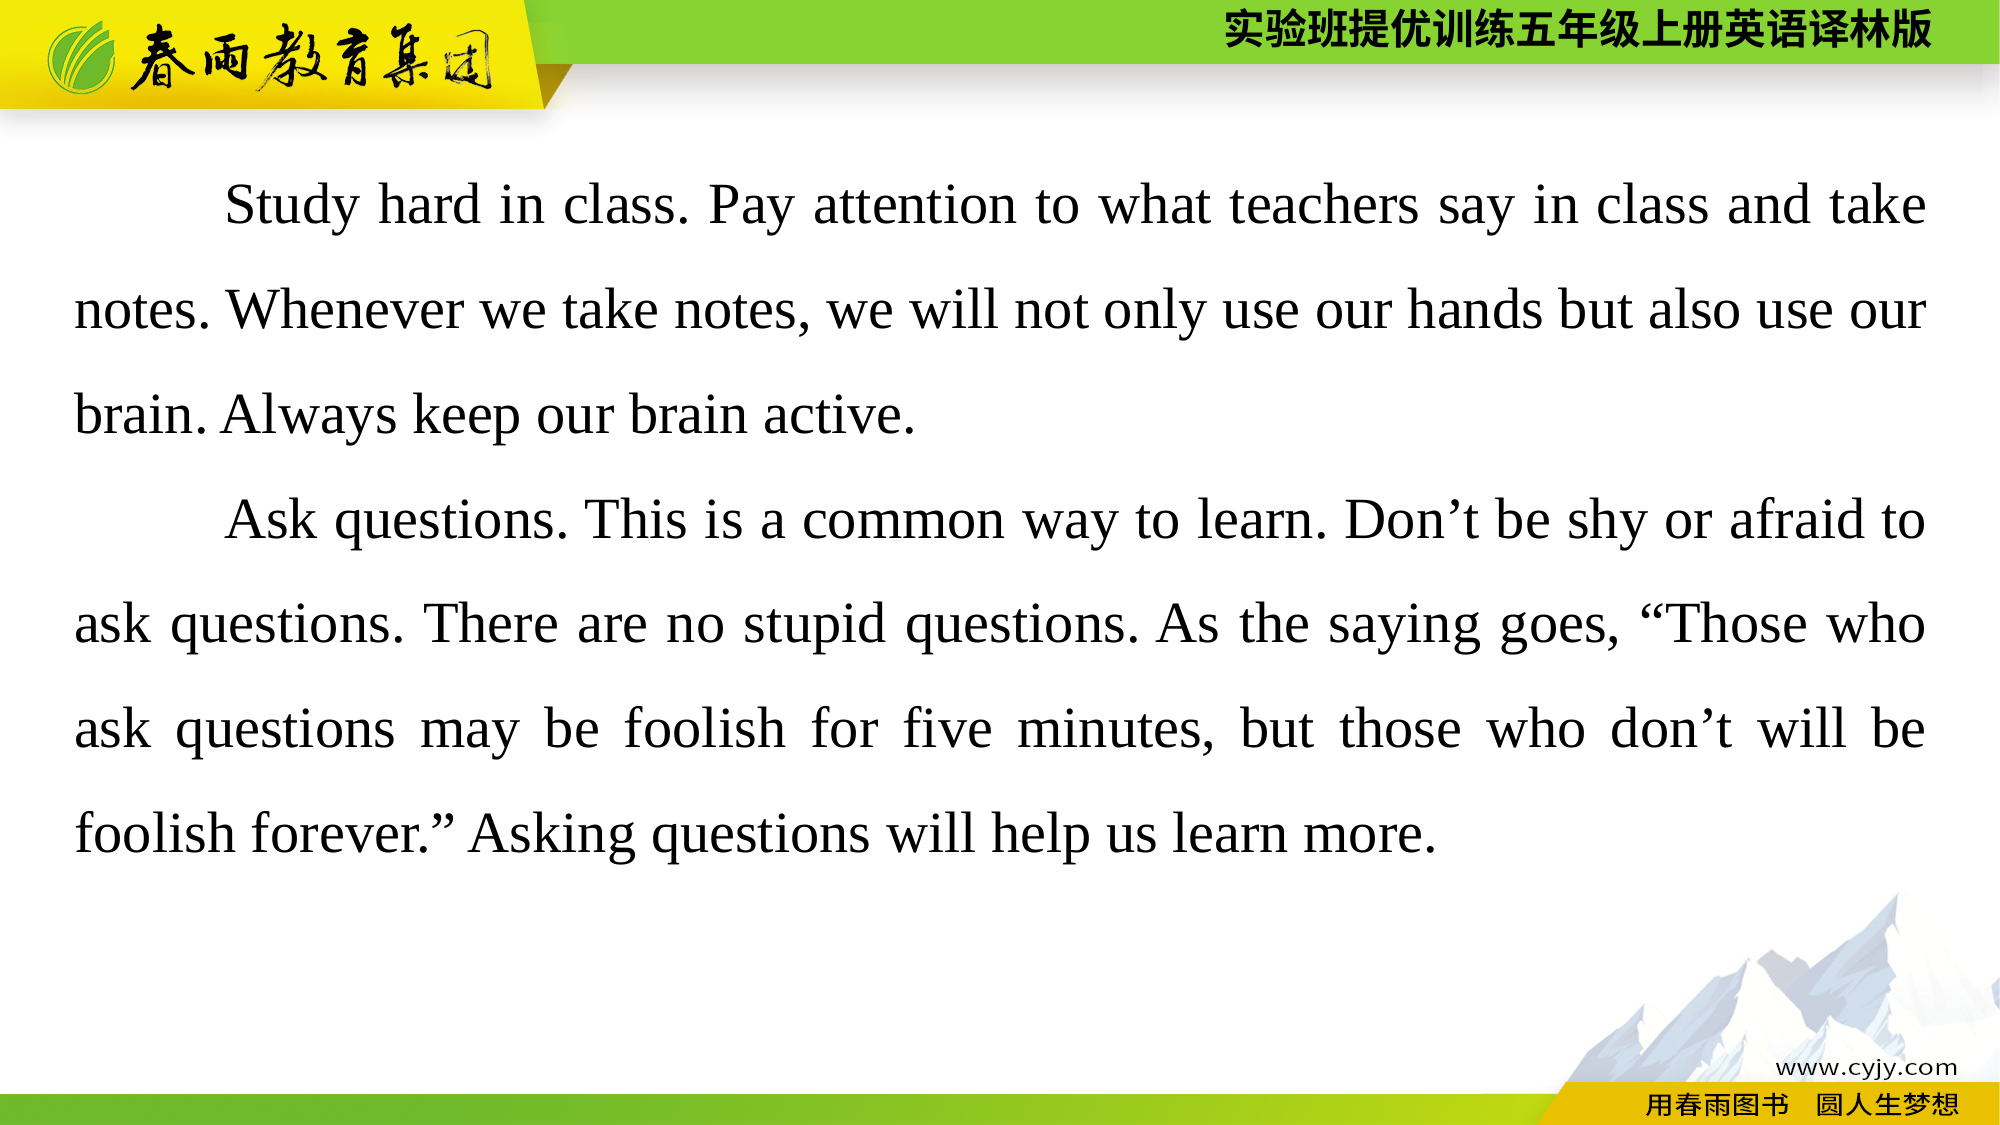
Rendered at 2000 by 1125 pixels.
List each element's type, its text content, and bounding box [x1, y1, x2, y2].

picture [0, 0, 2000, 1125]
list Study hard in class. Pay attention to what teachers say in class and take notes. Whenever we take notes, we will not only use our hands but also use our brain. Always keep our brain active. Ask questions. This is a common way to learn. Don’t be shy or afraid to ask questions. There are no stupid questions. As the saying goes, “Those who ask questions may be foolish for five minutes, but those who don’t will be foolish forever.” Asking questions will help us learn more. [59, 122, 1944, 867]
